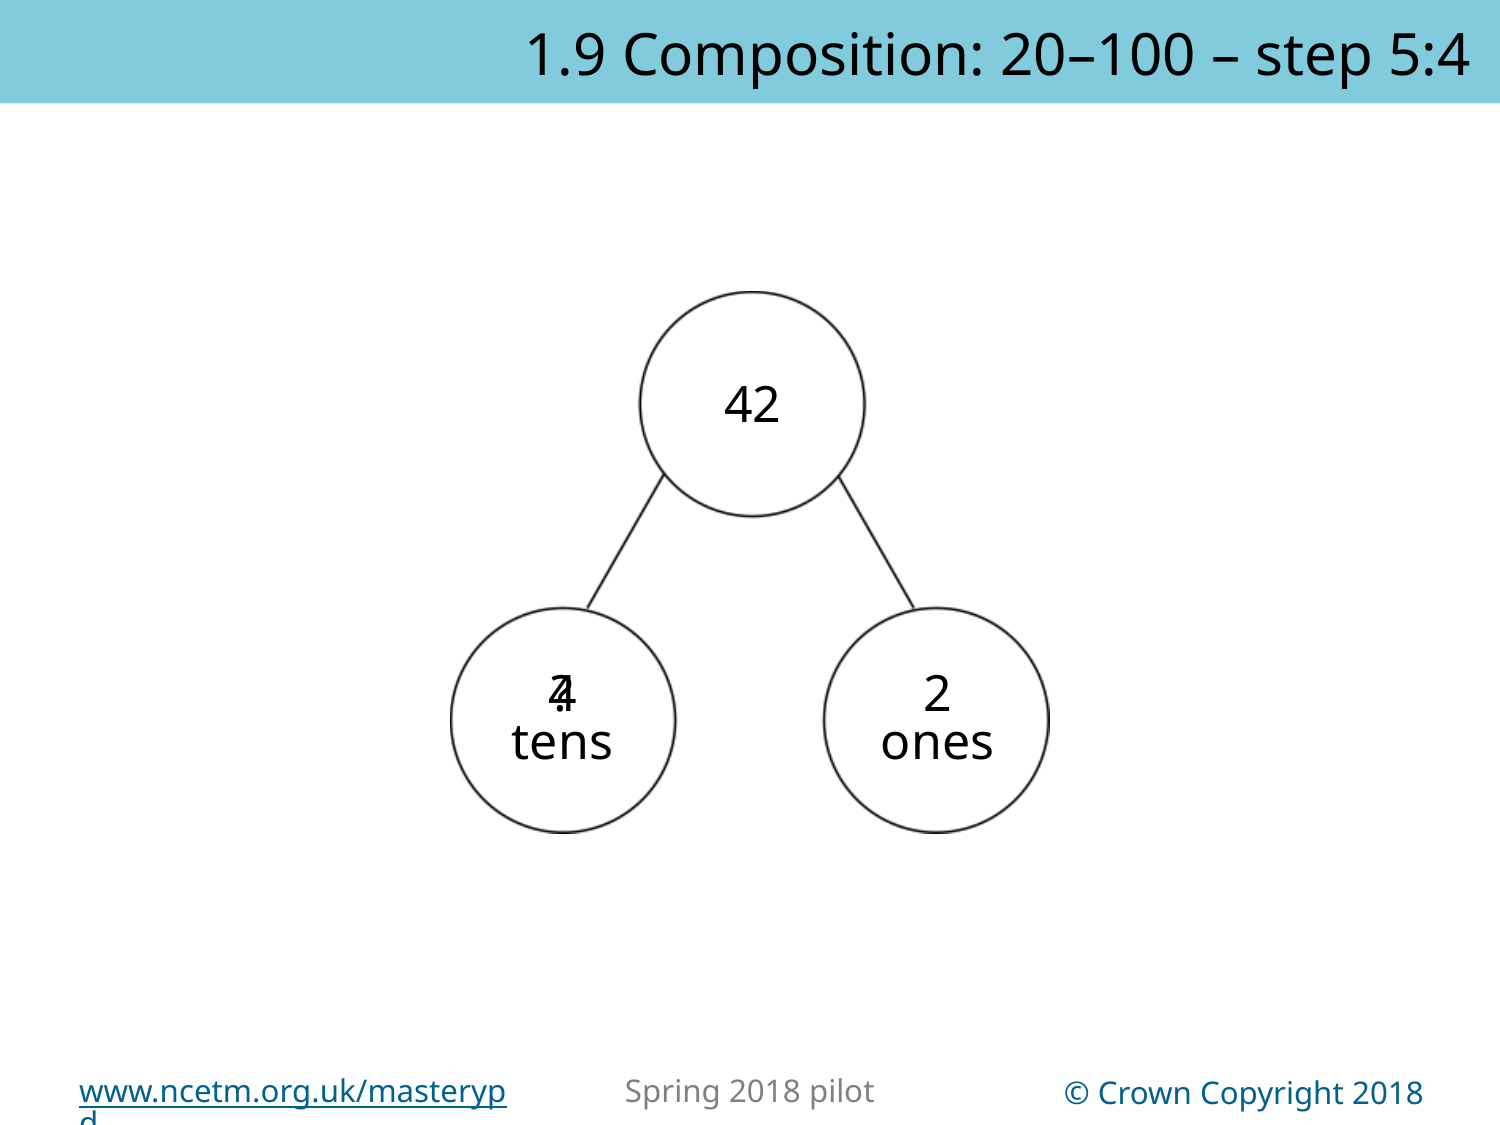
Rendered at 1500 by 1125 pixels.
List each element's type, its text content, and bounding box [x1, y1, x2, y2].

list 1.9 Composition: 20–100 – step 5:4 [0, 0, 1500, 104]
picture [449, 290, 1050, 834]
